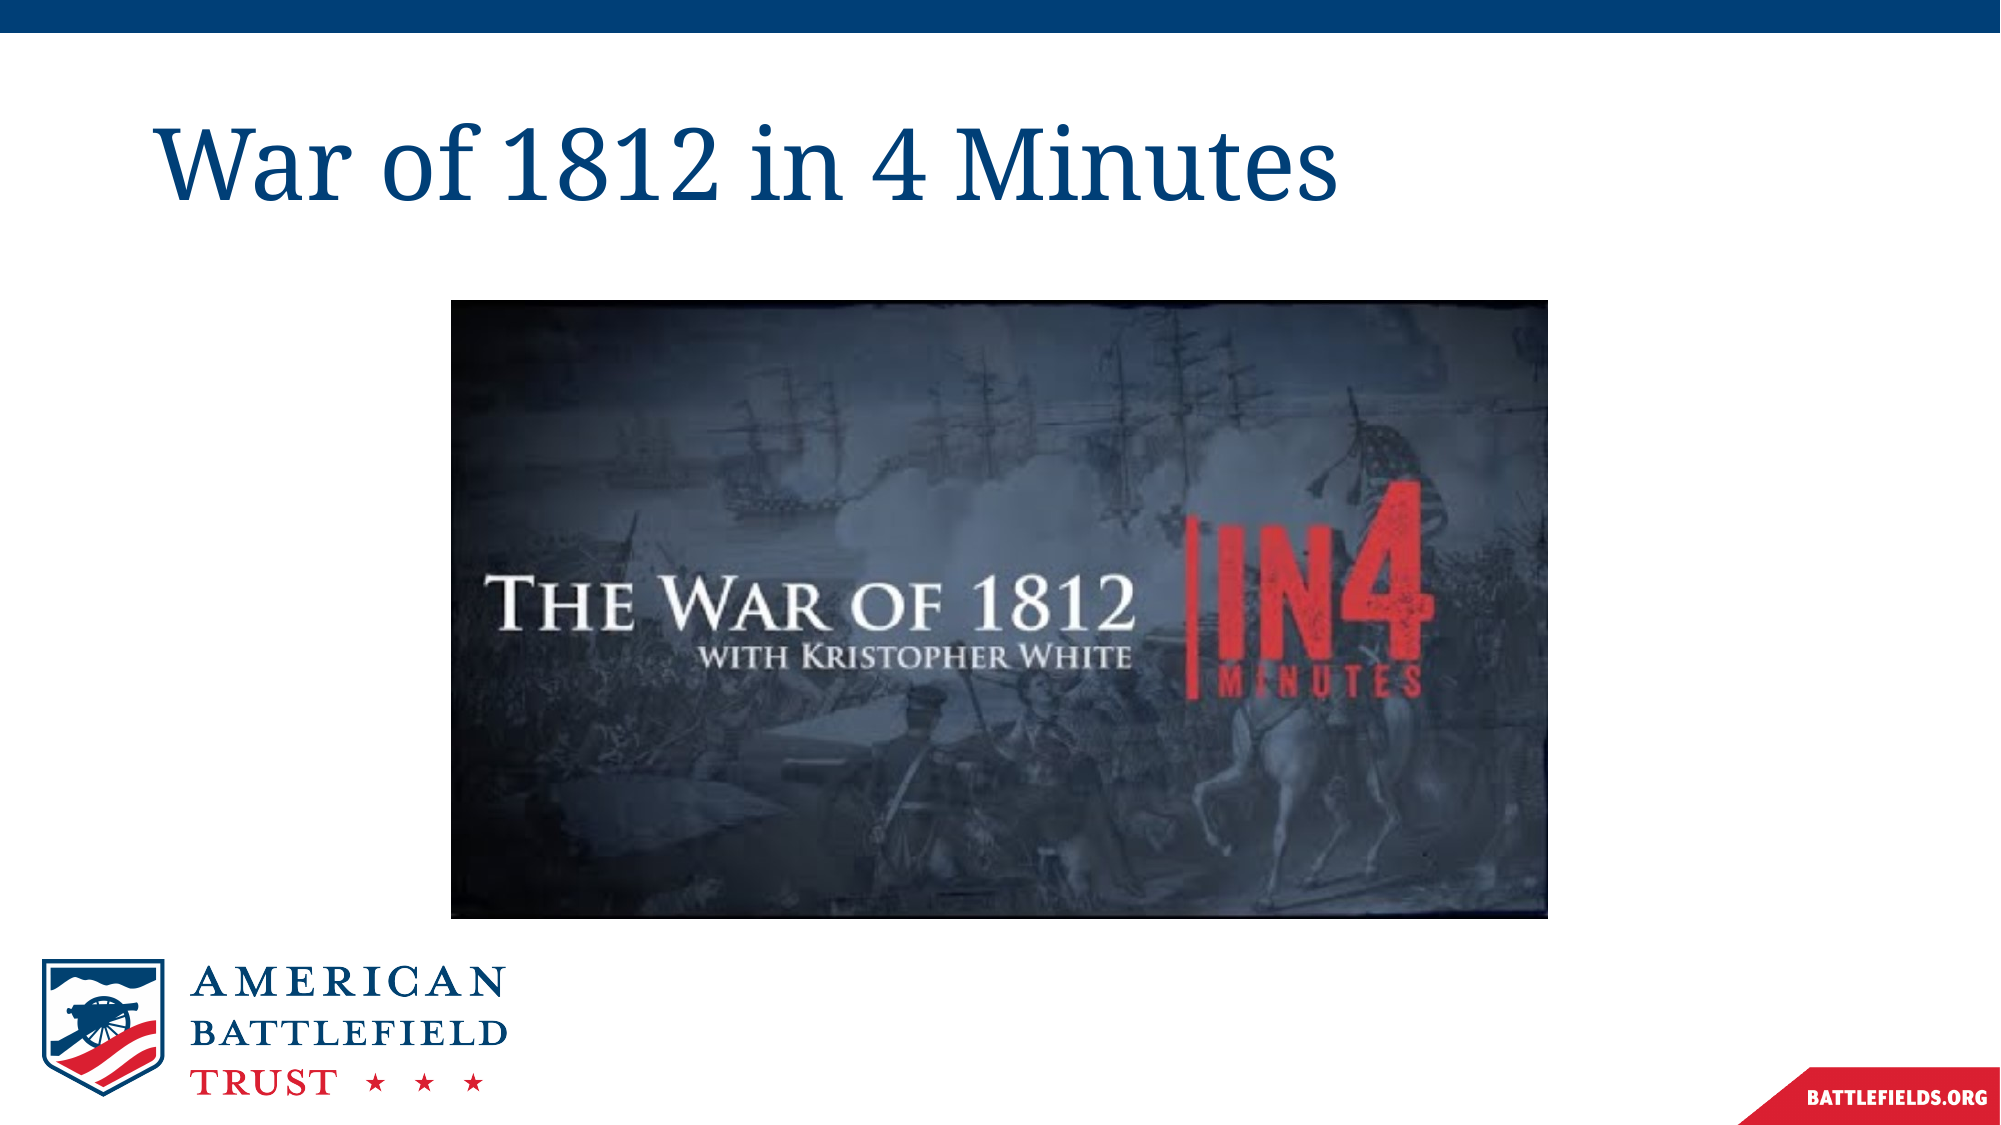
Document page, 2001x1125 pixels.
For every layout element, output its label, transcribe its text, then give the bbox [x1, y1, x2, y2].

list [451, 299, 1549, 920]
picture [1737, 1067, 2000, 1125]
picture [42, 959, 508, 1097]
title War of 1812 in 4 Minutes [137, 59, 1863, 278]
